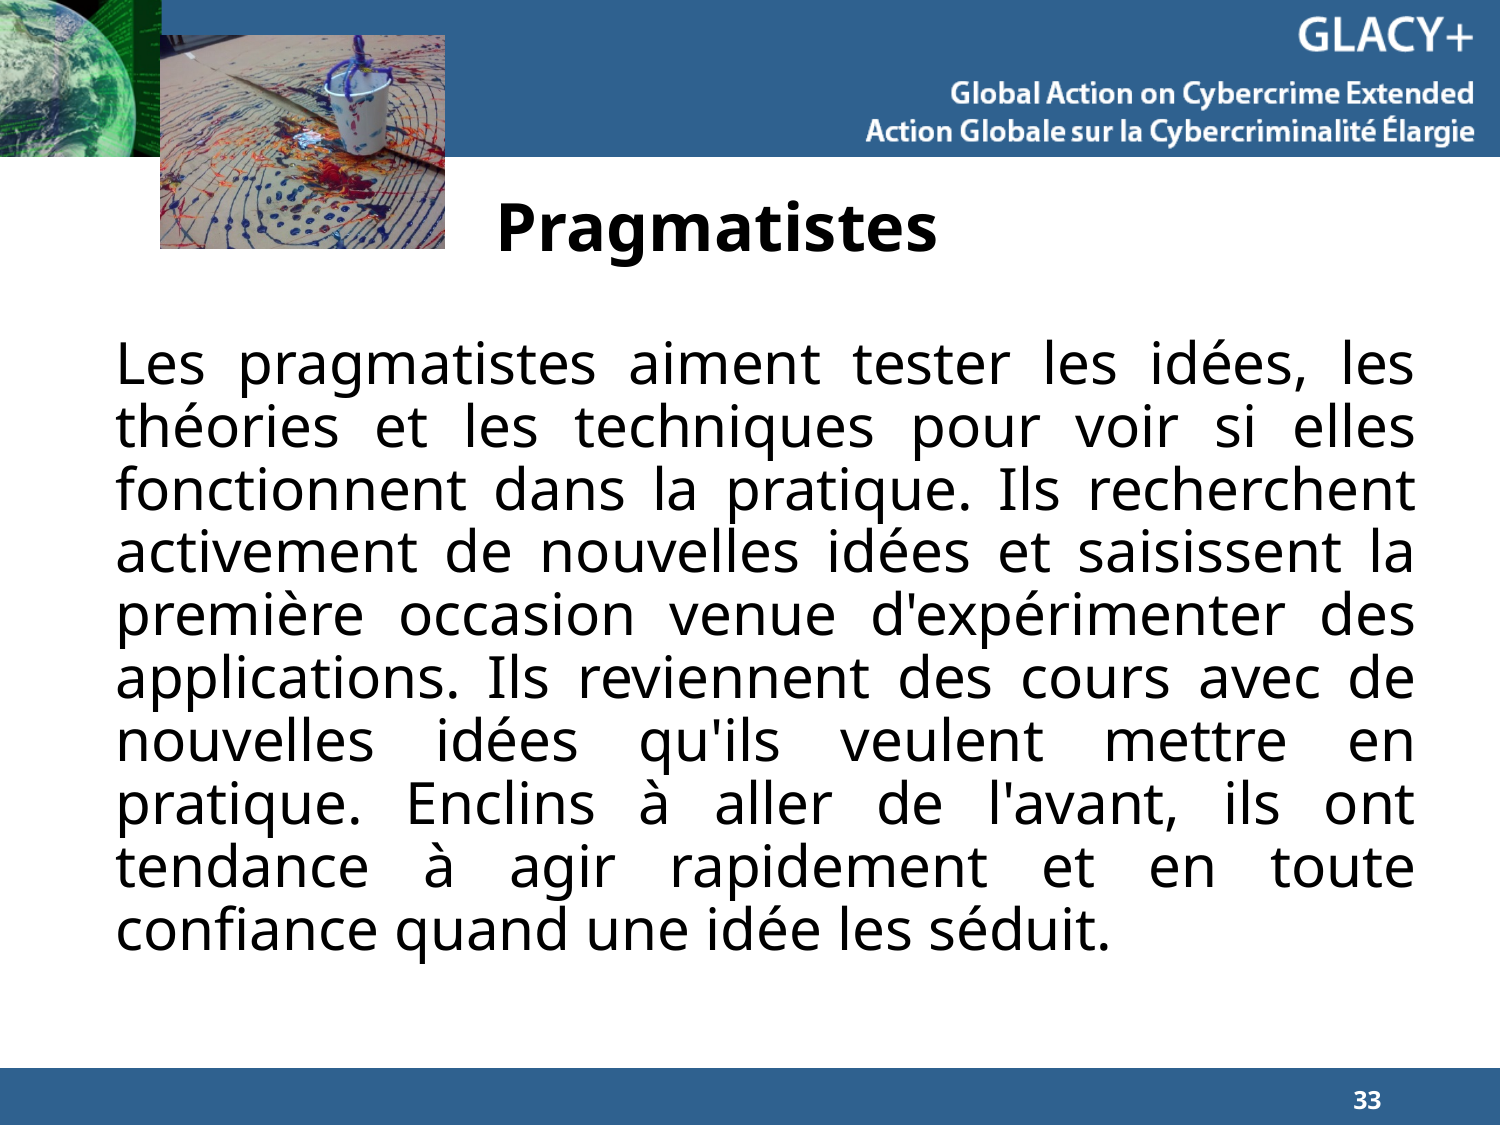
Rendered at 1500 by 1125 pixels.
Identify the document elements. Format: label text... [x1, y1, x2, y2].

slide_number 33 [1059, 1071, 1397, 1125]
list Les pragmatistes aiment tester les idées, les théories et les techniques pour voir si elles fonctionnent dans la pratique. Ils recherchent activement de nouvelles idées et saisissent la première occasion venue d'expérimenter des applications. Ils reviennent des cours avec de nouvelles idées qu'ils veulent mettre en pratique. Enclins à aller de l'avant, ils ont tendance à agir rapidement et en toute confiance quand une idée les séduit. [100, 326, 1432, 1028]
title Pragmatistes [0, 154, 1449, 305]
picture [0, 0, 1500, 249]
